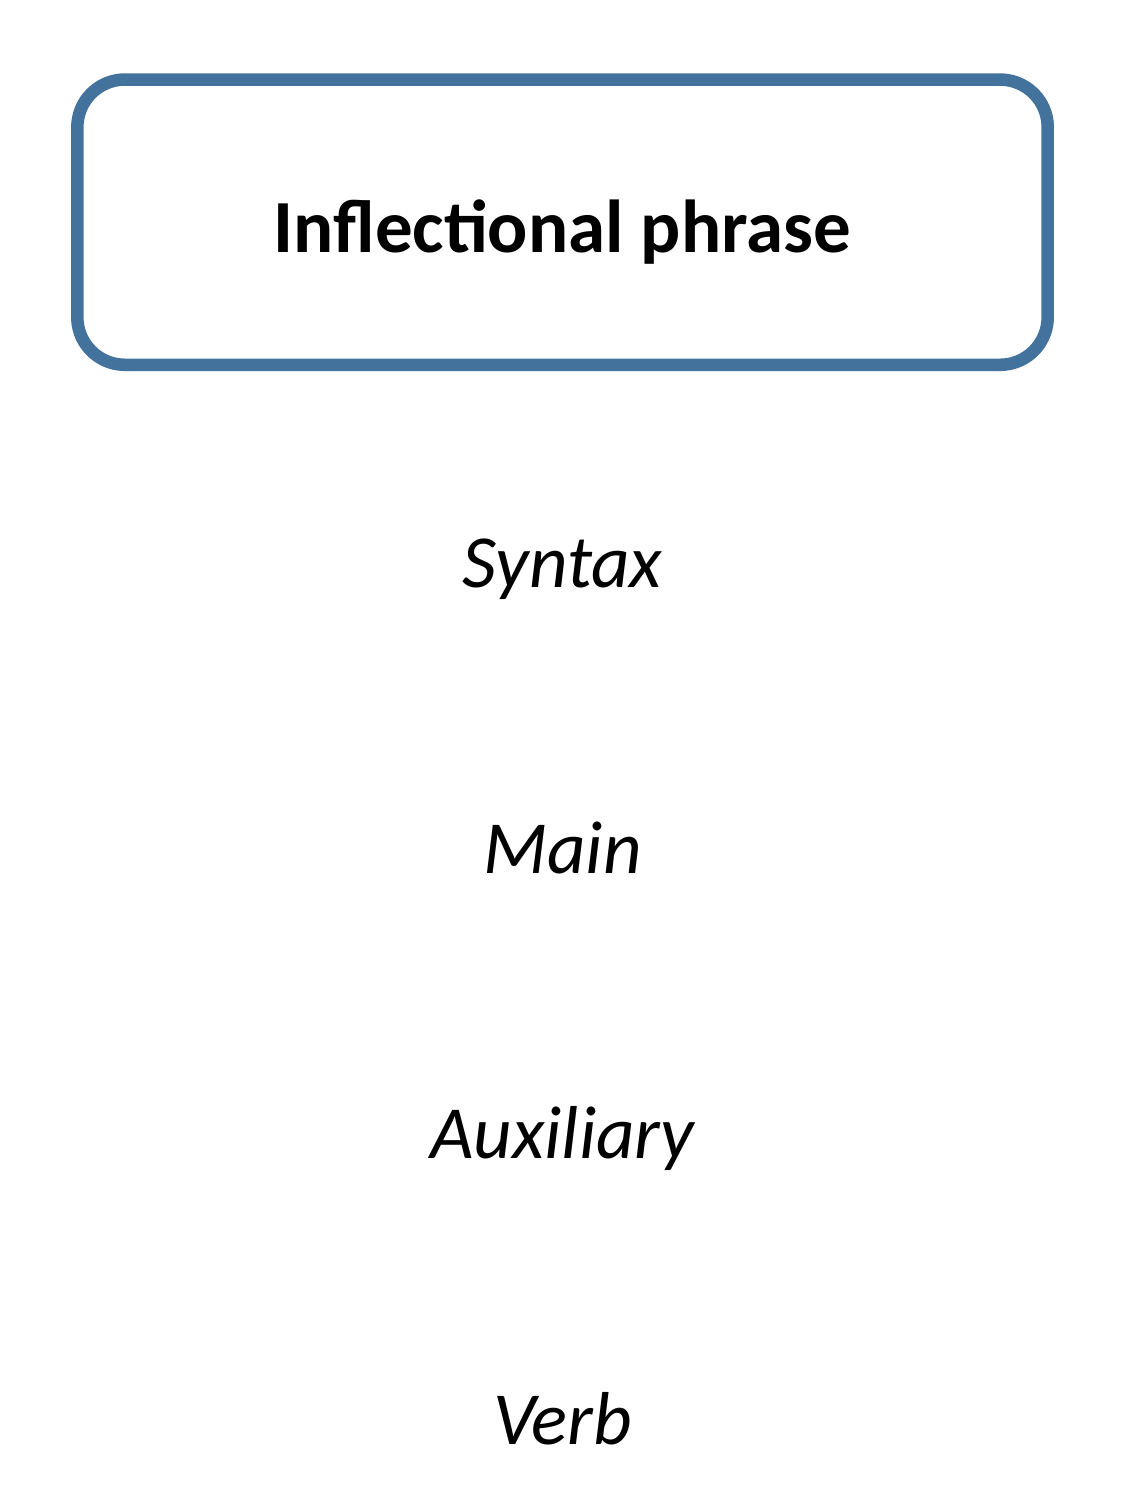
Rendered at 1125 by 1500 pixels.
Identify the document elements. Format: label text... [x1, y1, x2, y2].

list Syntax Main Auxiliary Verb [77, 399, 1048, 1352]
text_box Inflectional phrase [76, 78, 1049, 366]
